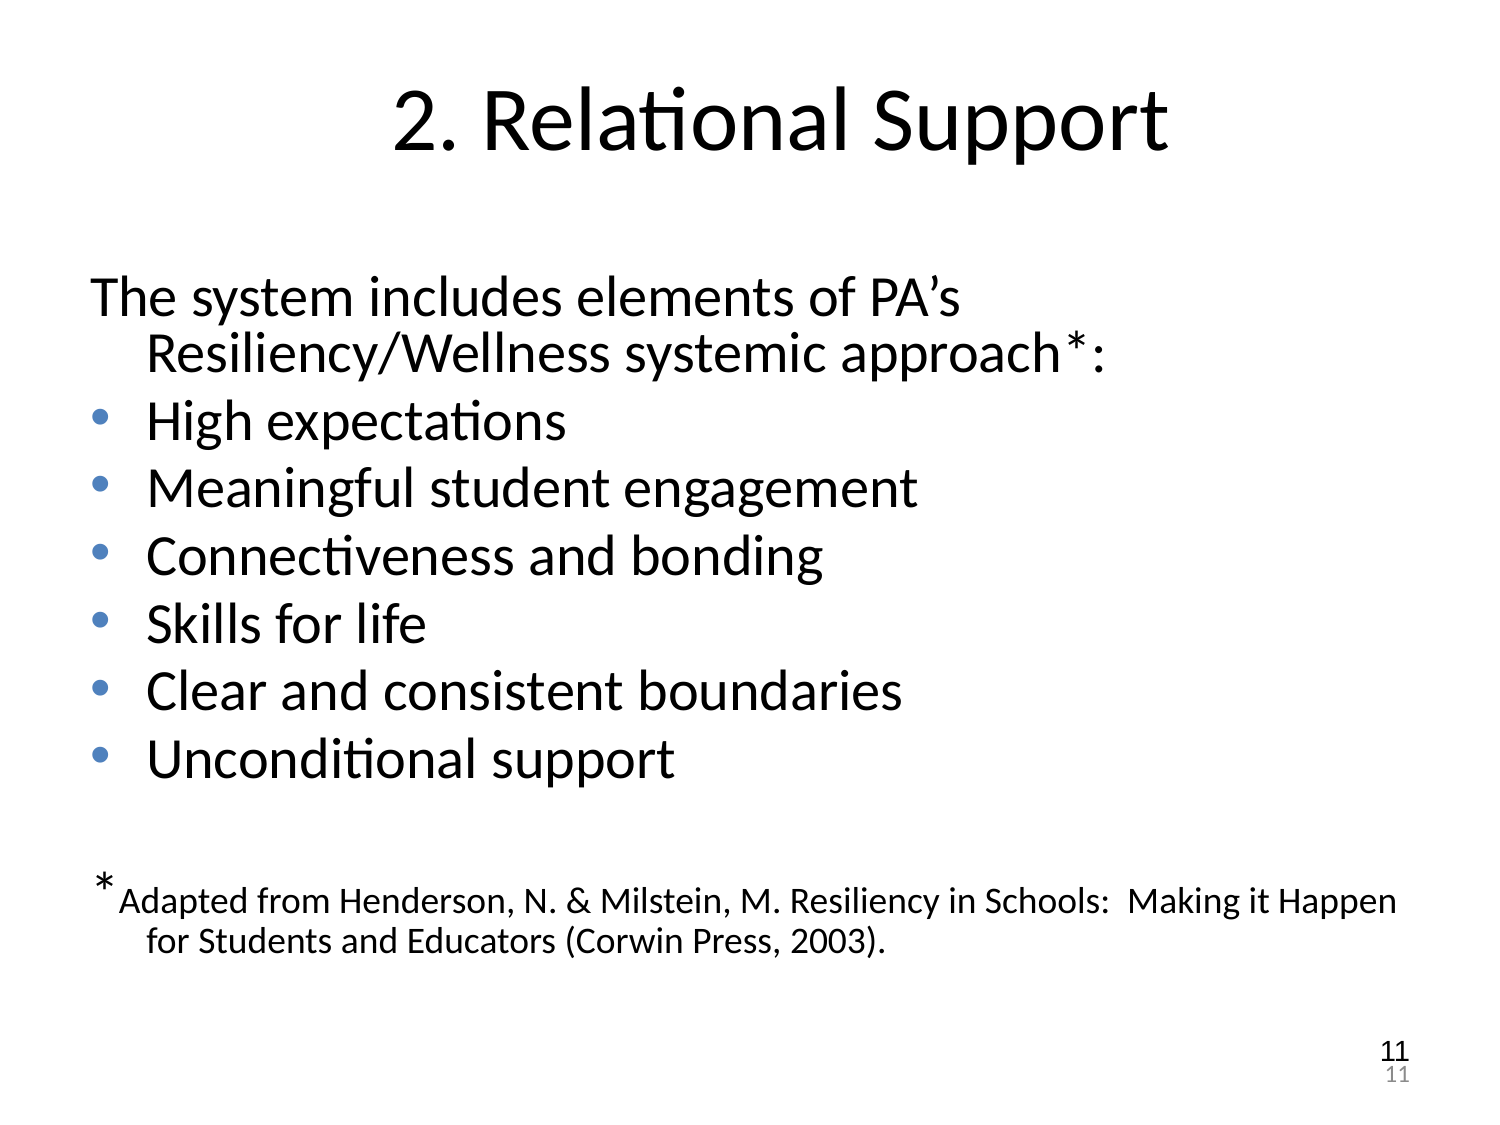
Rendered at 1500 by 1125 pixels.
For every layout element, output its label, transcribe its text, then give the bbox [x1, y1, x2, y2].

title 2. Relational Support [137, 37, 1425, 212]
list The system includes elements of PA’s Resiliency/Wellness systemic approach*: High expectations Meaningful student engagement Connectiveness and bonding Skills for life Clear and consistent boundaries Unconditional support *Adapted from Henderson, N. & Milstein, M. Resiliency in Schools: Making it Happen for Students and Educators (Corwin Press, 2003). [75, 212, 1425, 1005]
text_box 11 [1074, 1024, 1425, 1103]
